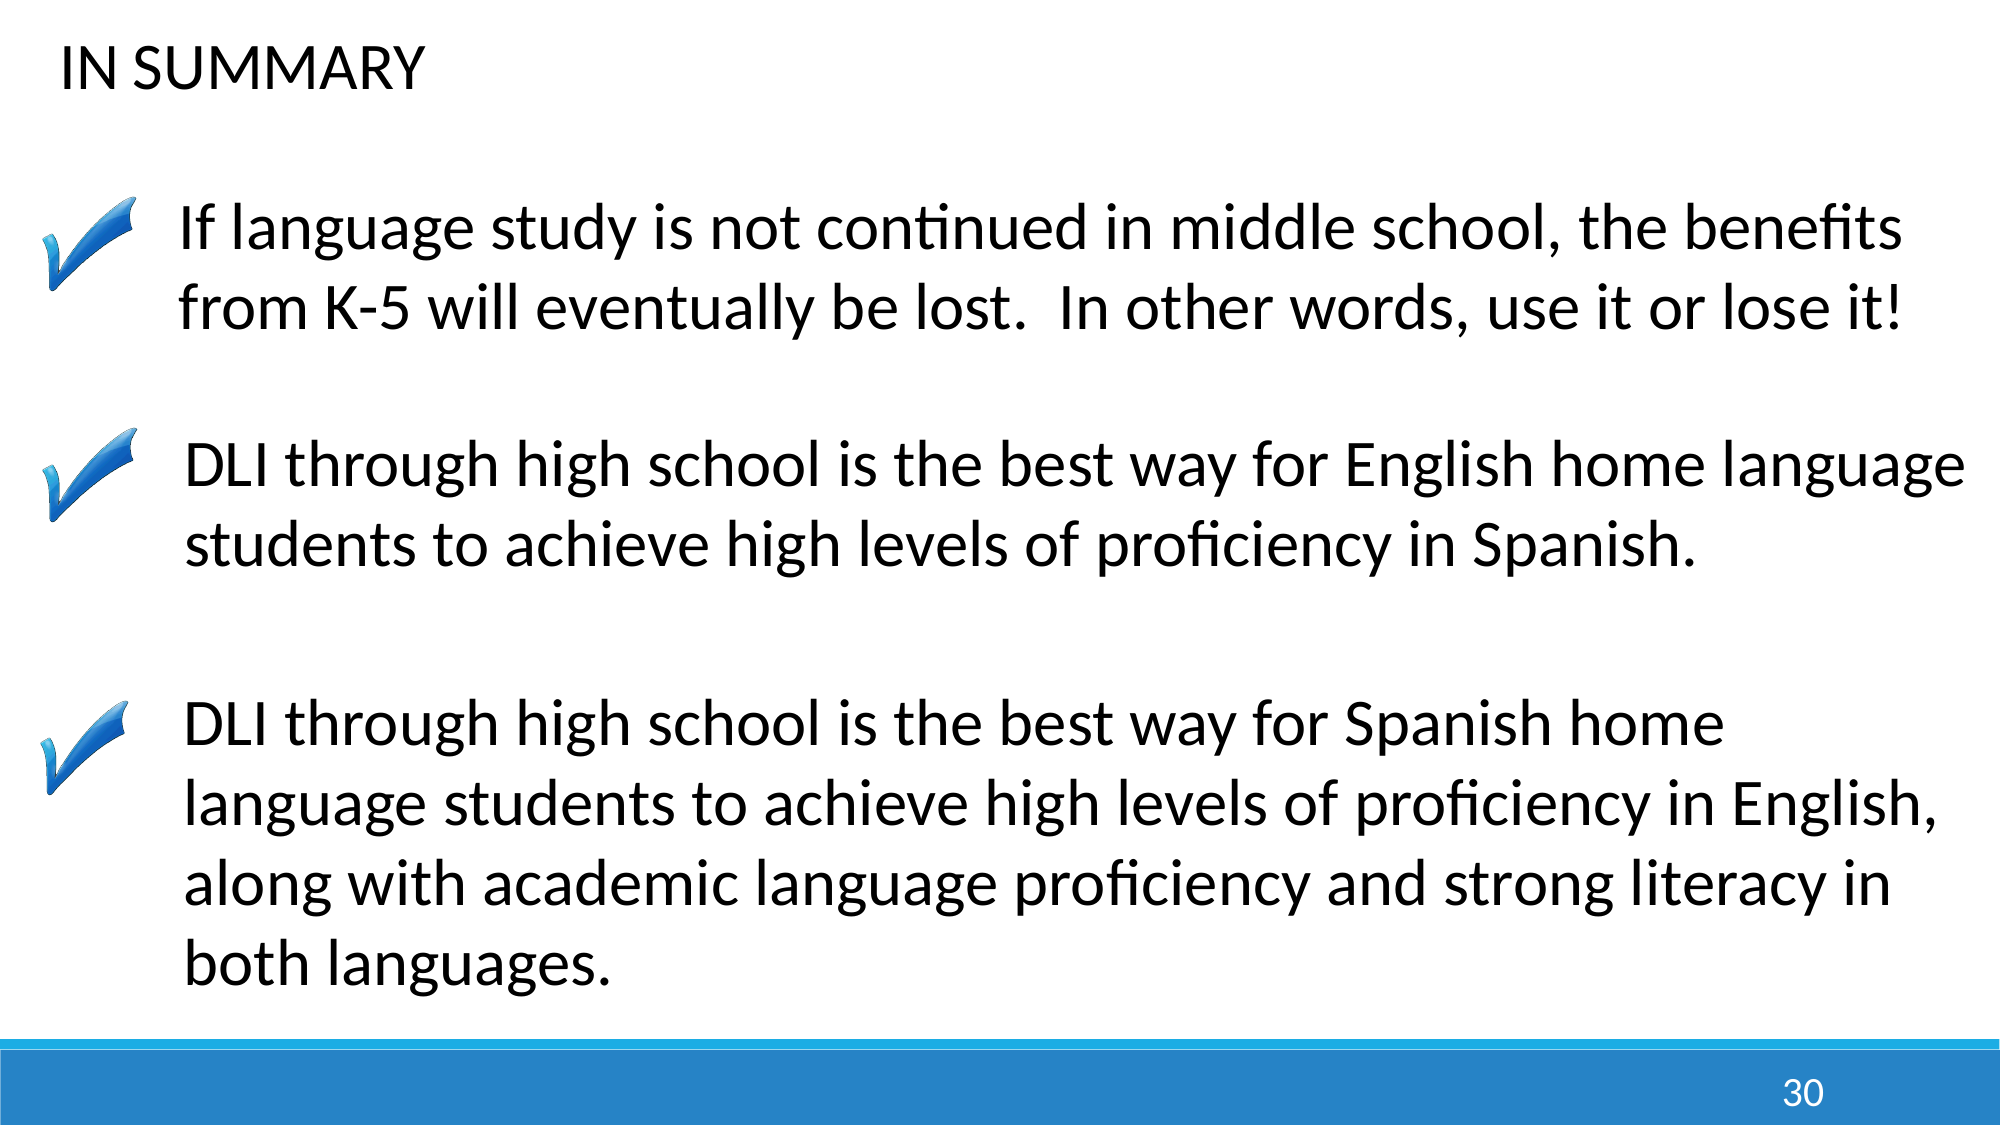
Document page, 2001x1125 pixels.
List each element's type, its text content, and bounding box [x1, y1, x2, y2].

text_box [13, 679, 1965, 1125]
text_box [13, 404, 2000, 671]
text_box IN SUMMARY [44, 15, 442, 111]
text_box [13, 173, 1948, 404]
